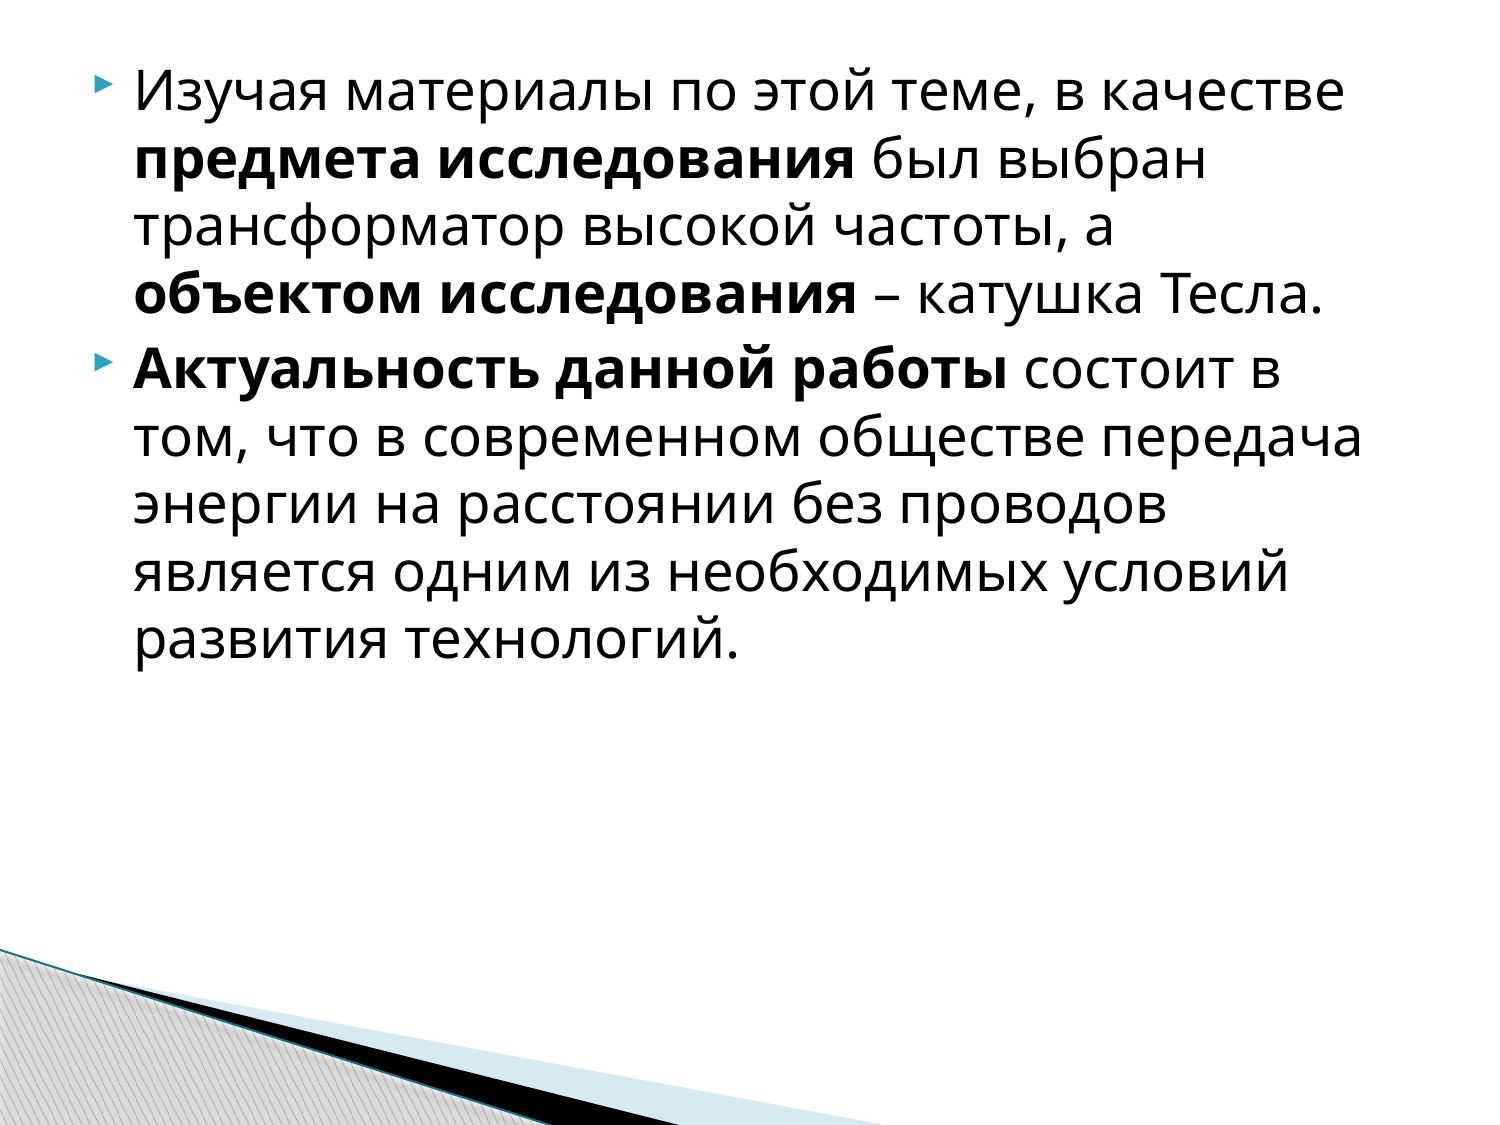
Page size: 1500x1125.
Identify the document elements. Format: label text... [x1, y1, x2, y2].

list Изучая материалы по этой теме, в качестве предмета исследования был выбран трансформатор высокой частоты, а объектом исследования – катушка Тесла. Актуальность данной работы состоит в том, что в современном обществе передача энергии на расстоянии без проводов является одним из необходимых условий развития технологий. [58, 46, 1425, 1005]
